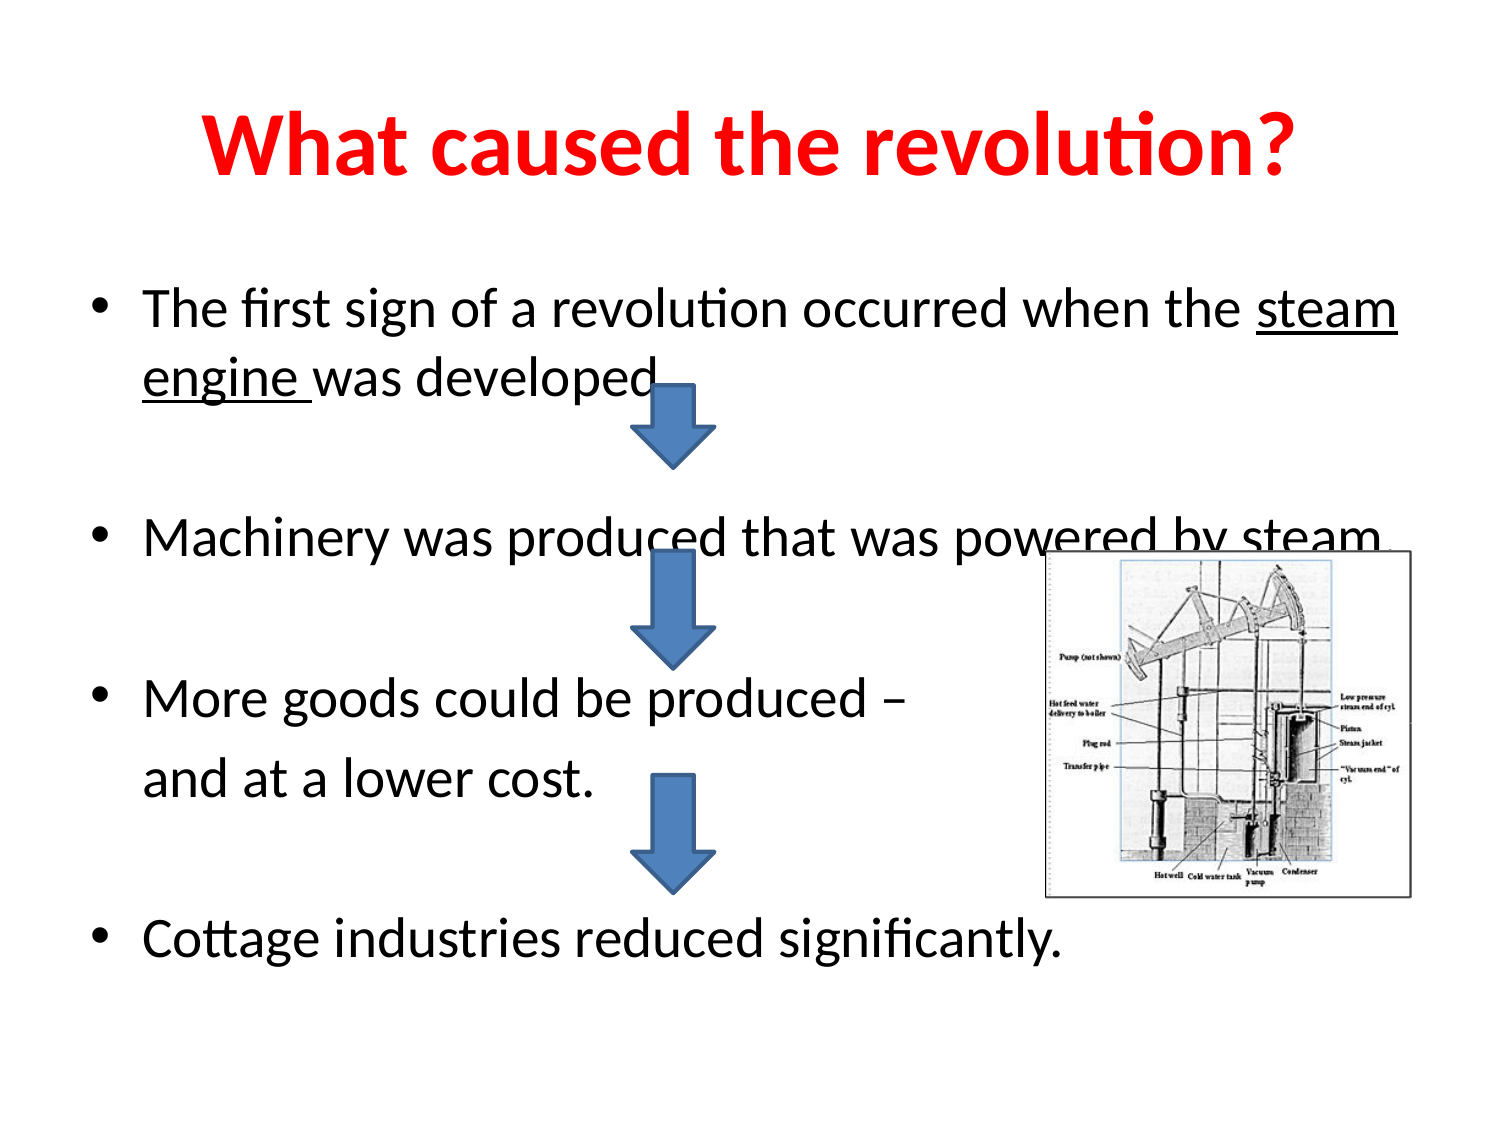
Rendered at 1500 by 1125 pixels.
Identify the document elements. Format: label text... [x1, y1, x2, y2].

list The first sign of a revolution occurred when the steam engine was developed. Machinery was produced that was powered by steam. More goods could be produced – and at a lower cost. Cottage industries reduced significantly. [75, 262, 1425, 1005]
title What caused the revolution? [75, 45, 1425, 233]
text_box [629, 772, 717, 896]
picture [1045, 550, 1412, 899]
text_box [629, 383, 717, 471]
text_box [629, 548, 717, 671]
